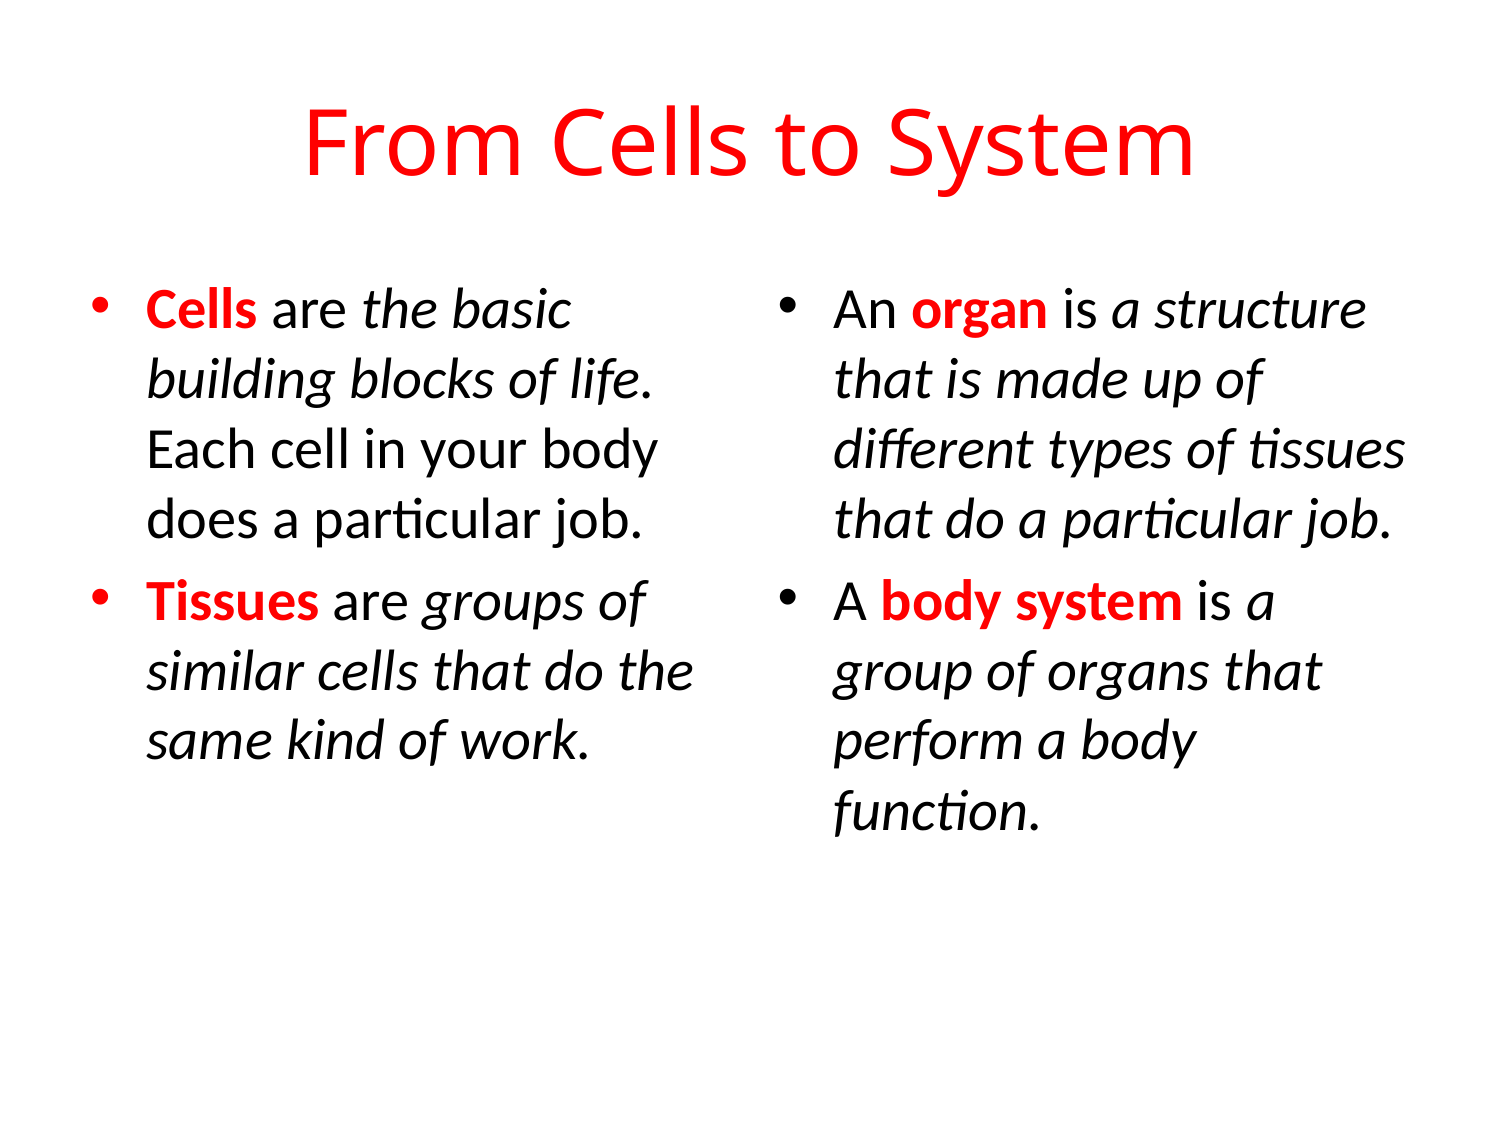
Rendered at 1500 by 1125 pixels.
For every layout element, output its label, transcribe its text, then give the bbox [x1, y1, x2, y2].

title From Cells to System [75, 45, 1425, 233]
list Cells are the basic building blocks of life. Each cell in your body does a particular job. Tissues are groups of similar cells that do the same kind of work. [75, 262, 738, 1005]
list An organ is a structure that is made up of different types of tissues that do a particular job. A body system is a group of organs that perform a body function. [762, 262, 1425, 1005]
